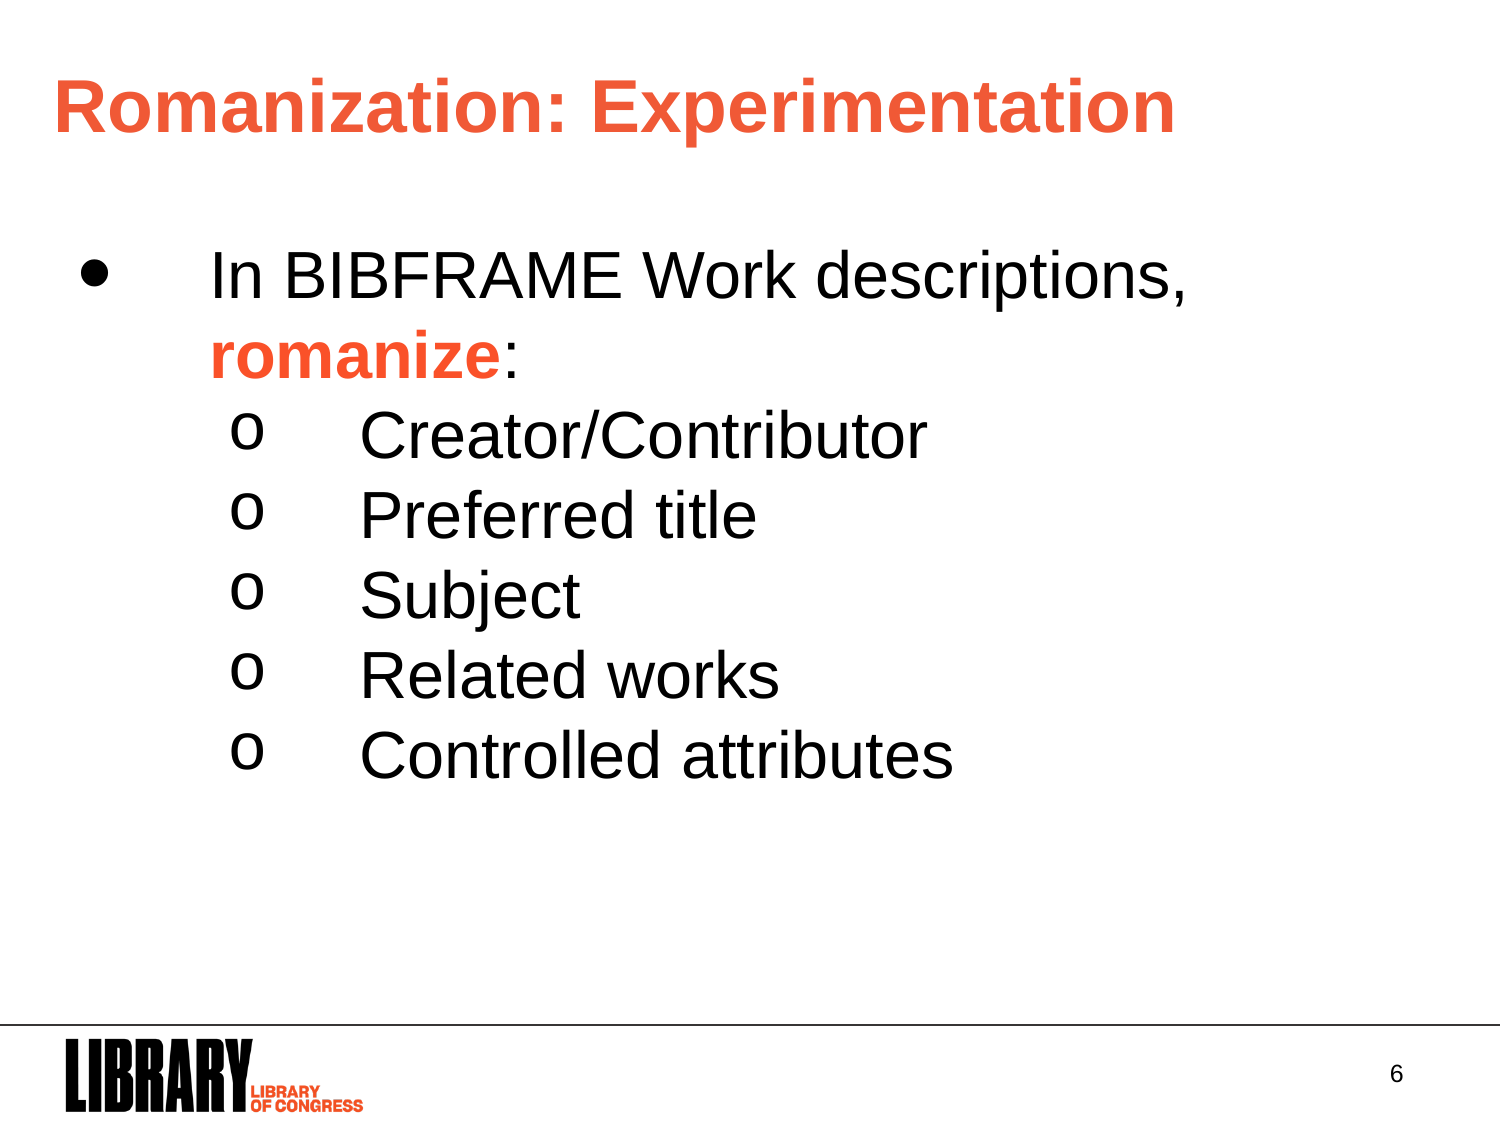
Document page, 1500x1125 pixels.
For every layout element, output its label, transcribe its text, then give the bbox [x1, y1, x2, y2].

picture [62, 1035, 366, 1115]
text_box In BIBFRAME Work descriptions, romanize: Creator/Contributor Preferred title Subject Related works Controlled attributes [62, 224, 1388, 880]
text_box Romanization: Experimentation [38, 49, 1500, 155]
